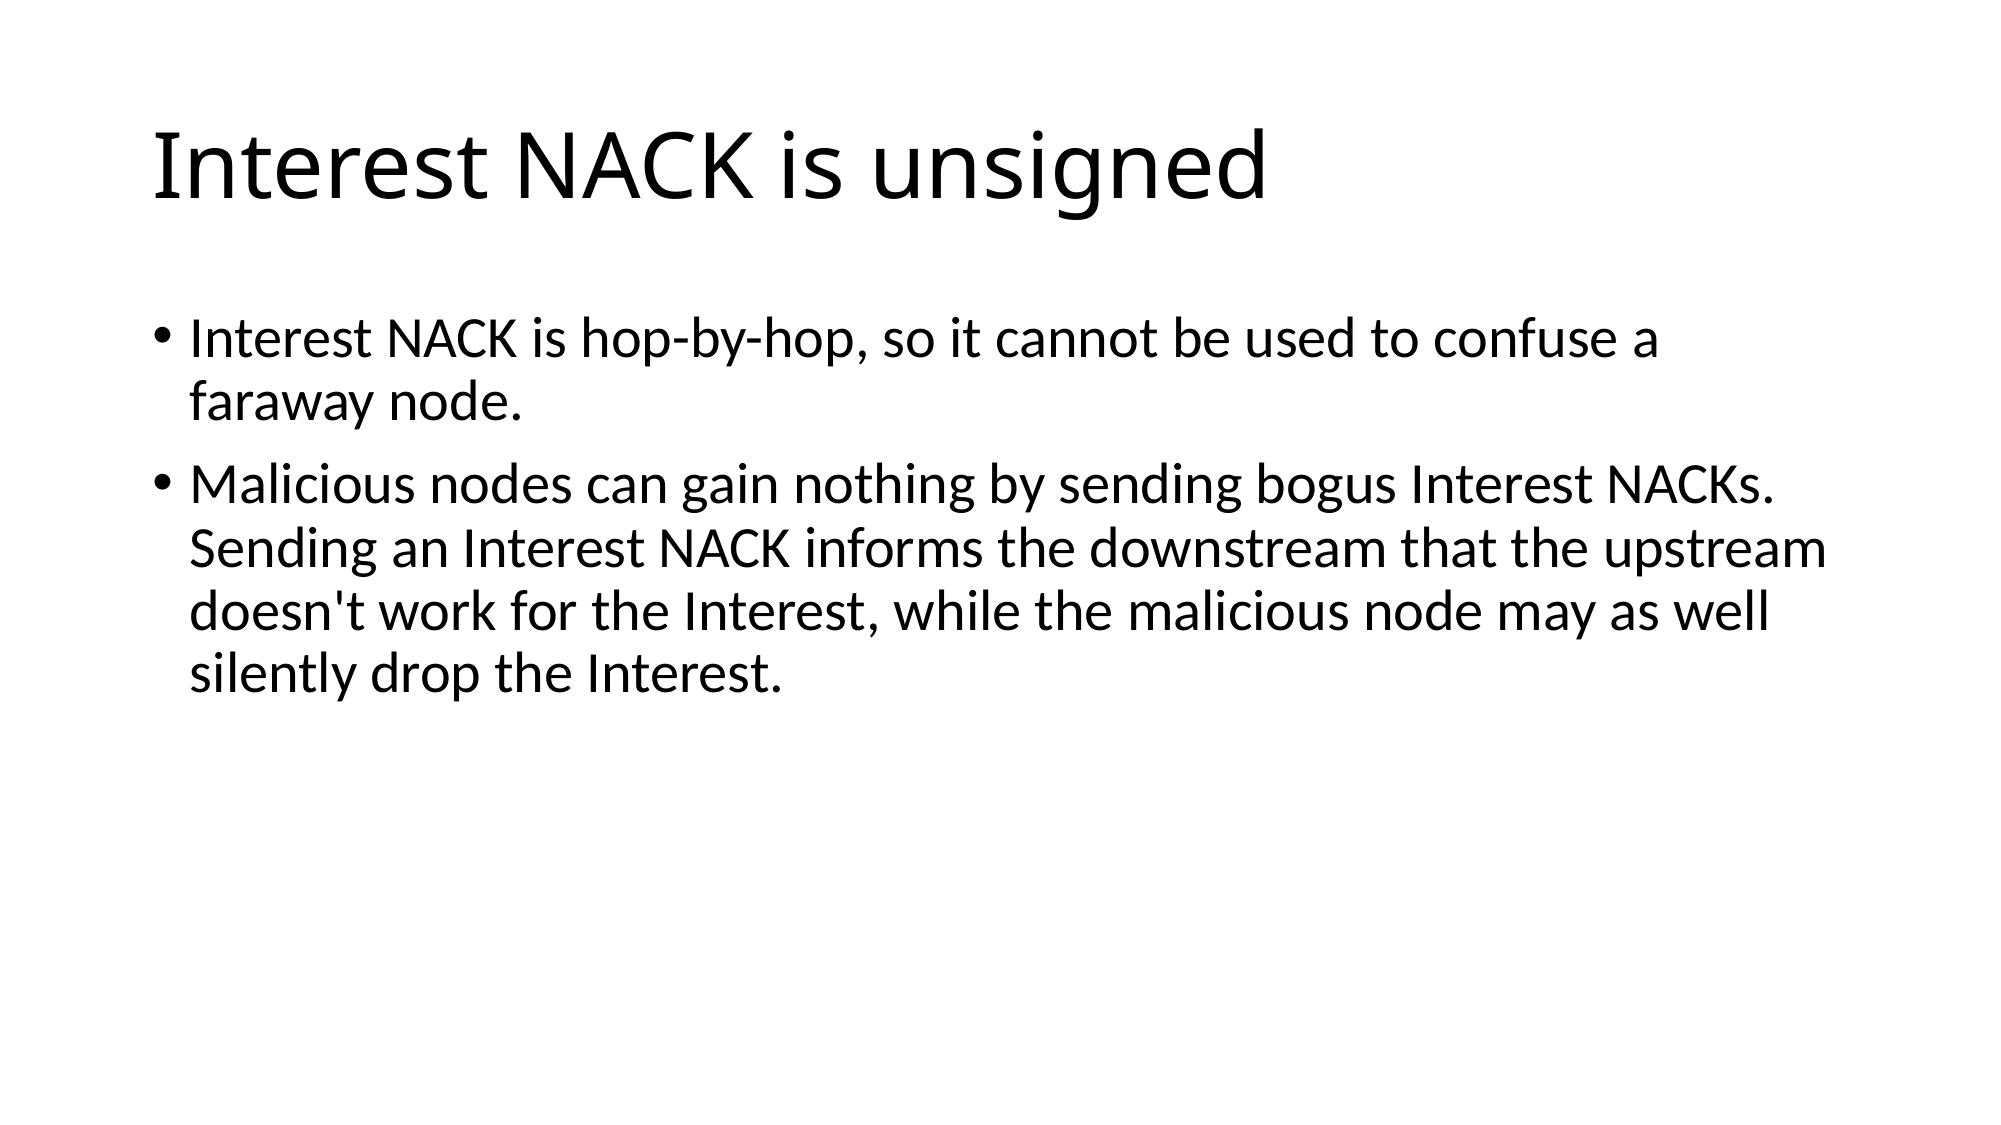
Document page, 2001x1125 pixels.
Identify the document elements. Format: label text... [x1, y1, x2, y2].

title Interest NACK is unsigned [137, 59, 1863, 278]
list Interest NACK is hop-by-hop, so it cannot be used to confuse a faraway node. Malicious nodes can gain nothing by sending bogus Interest NACKs. Sending an Interest NACK informs the downstream that the upstream doesn't work for the Interest, while the malicious node may as well silently drop the Interest. [137, 299, 1863, 1014]
